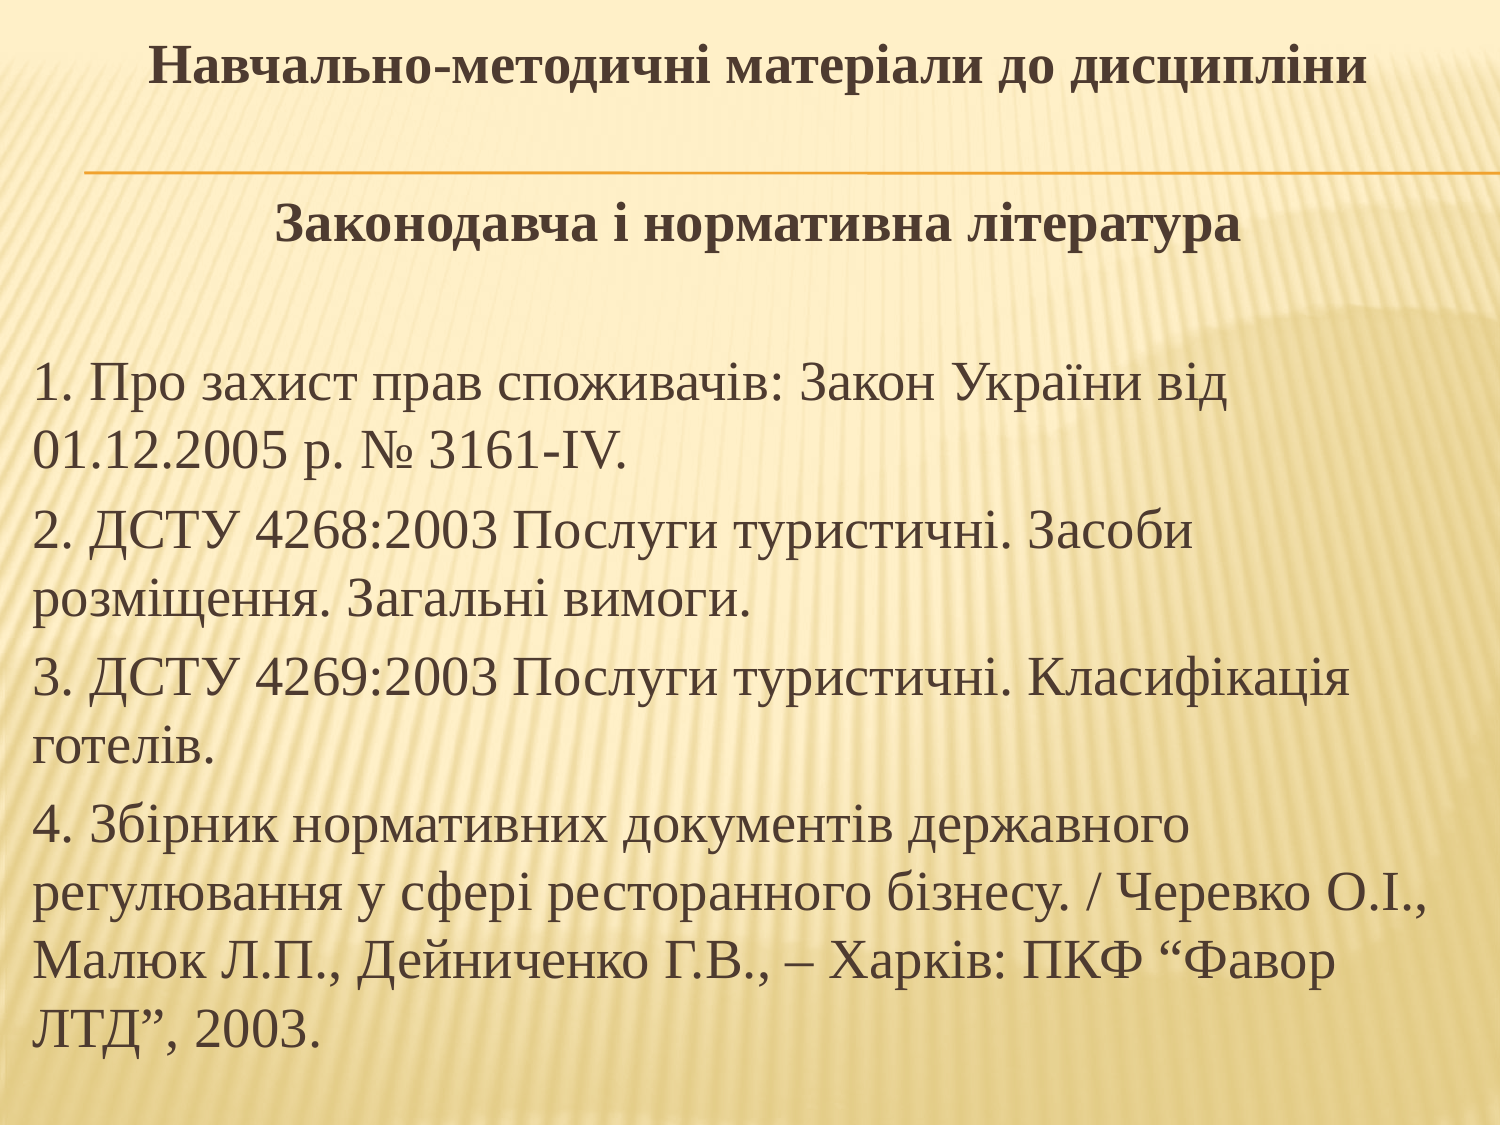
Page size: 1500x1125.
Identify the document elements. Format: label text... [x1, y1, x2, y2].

list Навчально-методичні матеріали до дисципліни Законодавча і нормативна література 1. Про захист прав споживачів: Закон України від 01.12.2005 р. № 3161-IV. 2. ДСТУ 4268:2003 Послуги туристичні. Засоби розміщення. Загальні вимоги. 3. ДСТУ 4269:2003 Послуги туристичні. Класифікація готелів. 4. Збірник нормативних документів державного регулювання у сфері ресторанного бізнесу. / Черевко О.І., Малюк Л.П., Дейниченко Г.В., – Харків: ПКФ “Фавор ЛТД”, 2003. [17, 19, 1500, 1071]
